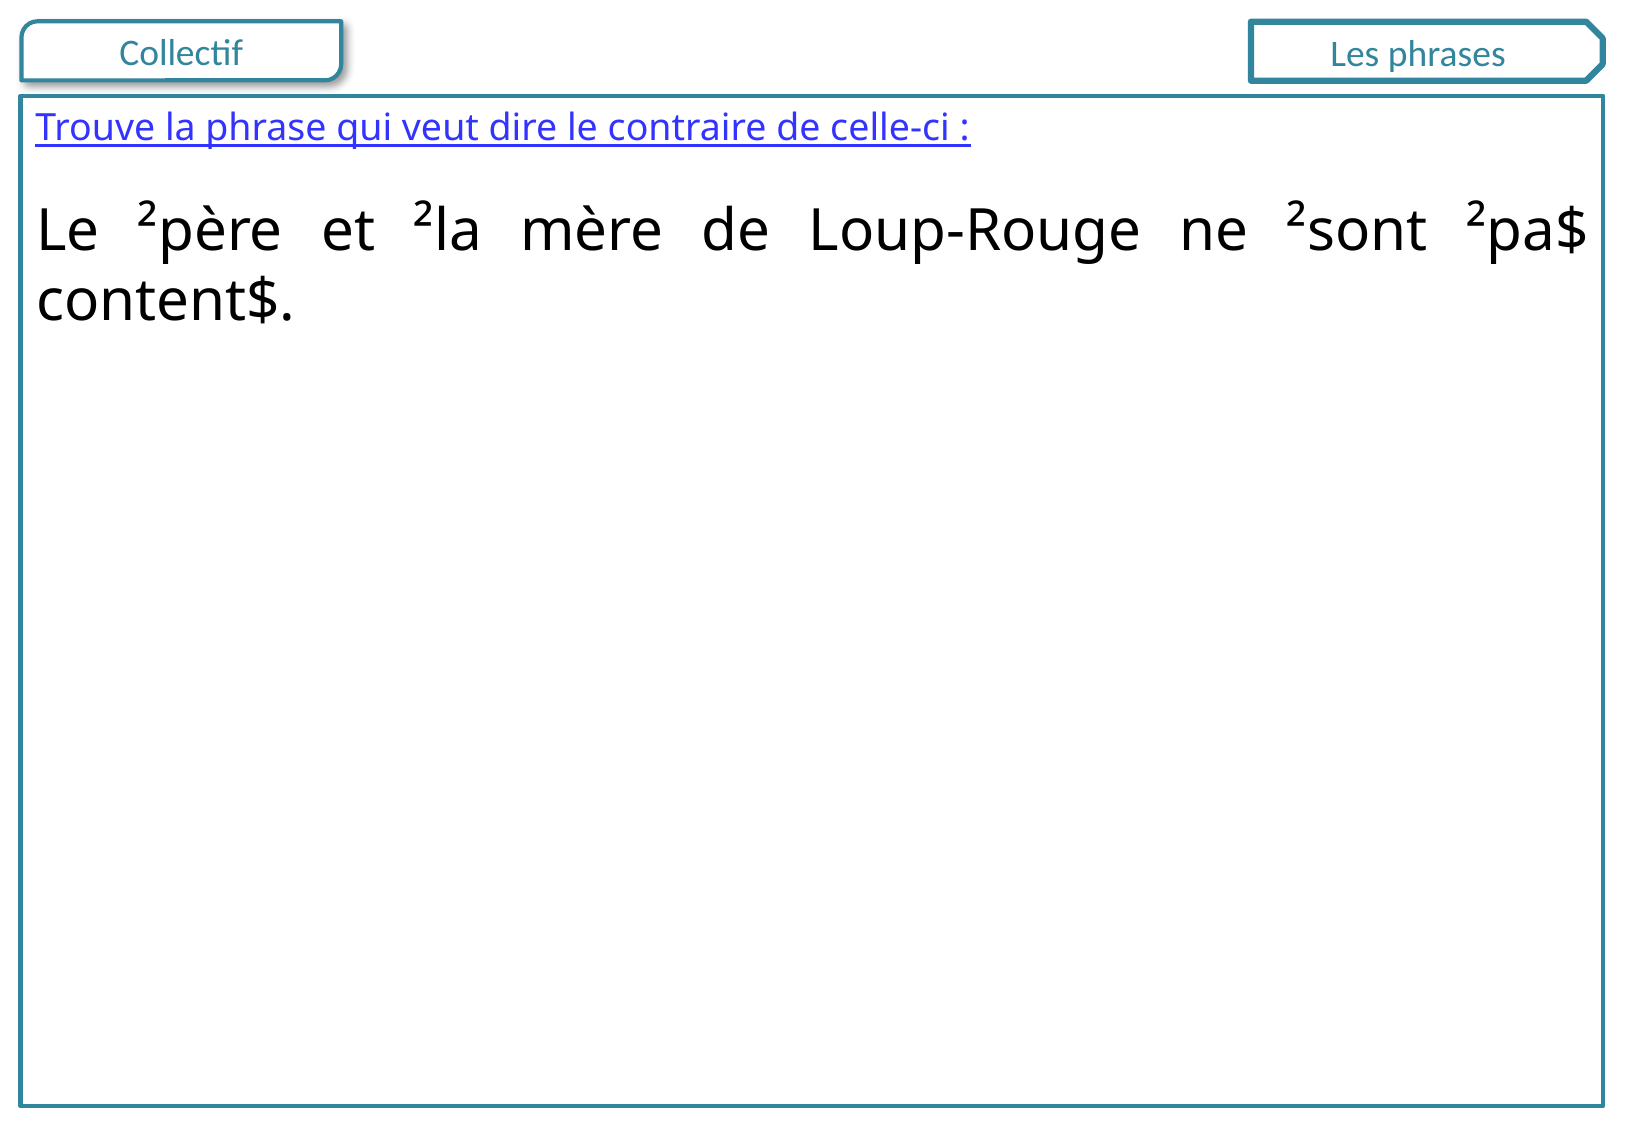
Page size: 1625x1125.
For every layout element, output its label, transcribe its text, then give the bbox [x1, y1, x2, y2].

list Le ²père et ²la mère de Loup-Rouge ne ²sont ²pa$ content$. [21, 184, 1604, 1106]
list Les phrases [1251, 21, 1585, 81]
list Trouve la phrase qui veut dire le contraire de celle-ci : [18, 94, 1605, 1108]
